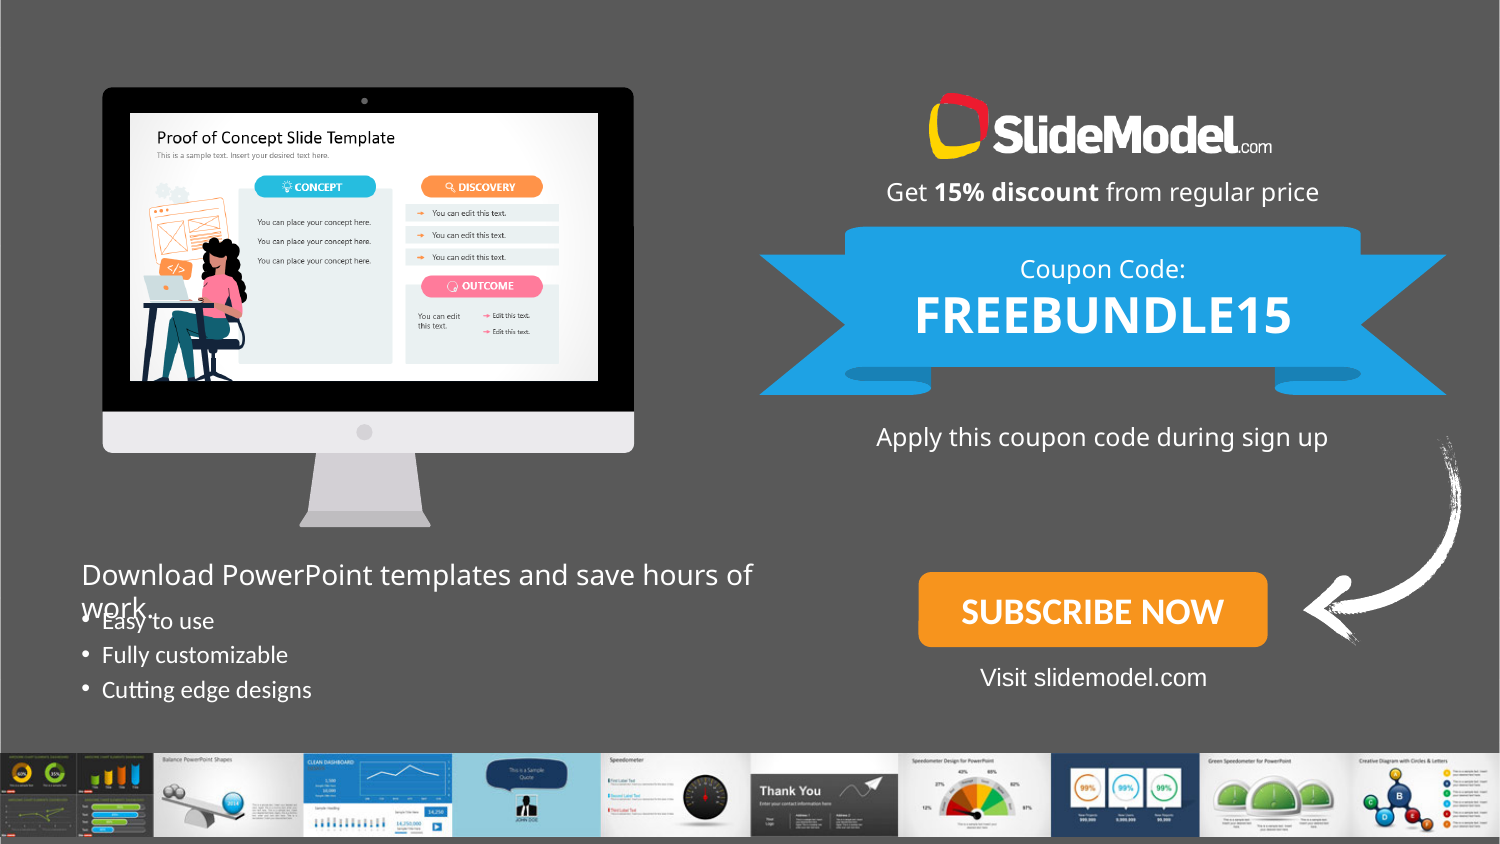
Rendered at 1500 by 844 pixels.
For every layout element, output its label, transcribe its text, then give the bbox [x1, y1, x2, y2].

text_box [102, 87, 635, 528]
text_box Easy to use Fully customizable Cutting edge designs [66, 632, 647, 711]
text_box [0, 0, 1500, 752]
text_box Get 15% discount from regular price [793, 168, 1413, 214]
text_box Coupon Code: FREEBUNDLE15 [880, 246, 1326, 352]
text_box SUBSCRIBE NOW [916, 569, 1270, 650]
text_box Download PowerPoint templates and save hours of work. [66, 549, 794, 632]
text_box Apply this coupon code during sign up [847, 413, 1359, 459]
picture [130, 113, 599, 382]
text_box Visit slidemodel.com [935, 655, 1253, 697]
text_box [757, 224, 1449, 397]
picture [928, 93, 1272, 160]
text_box [1302, 435, 1462, 646]
picture [0, 752, 1500, 837]
